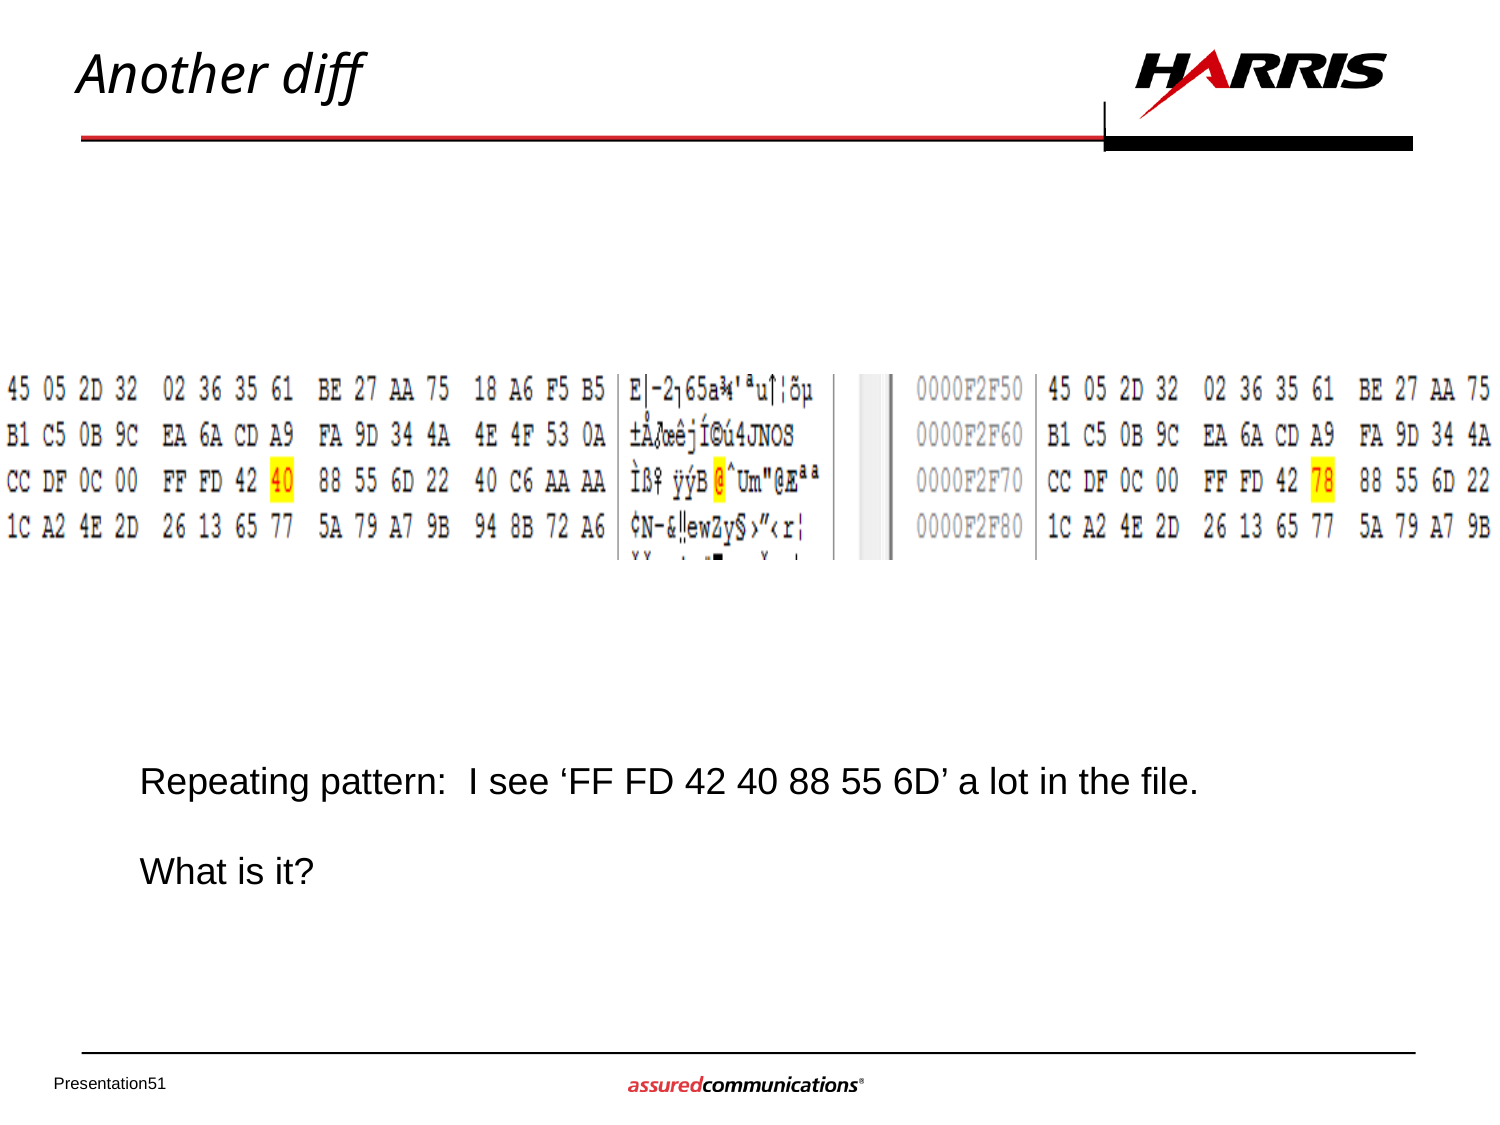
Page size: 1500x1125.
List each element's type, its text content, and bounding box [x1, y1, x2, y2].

text_box Repeating pattern: I see ‘FF FD 42 40 88 55 6D’ a lot in the file. What is it? [124, 749, 1215, 900]
title Another diff [62, 27, 951, 117]
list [0, 374, 1500, 560]
picture [1135, 49, 1387, 119]
picture [628, 1076, 864, 1092]
